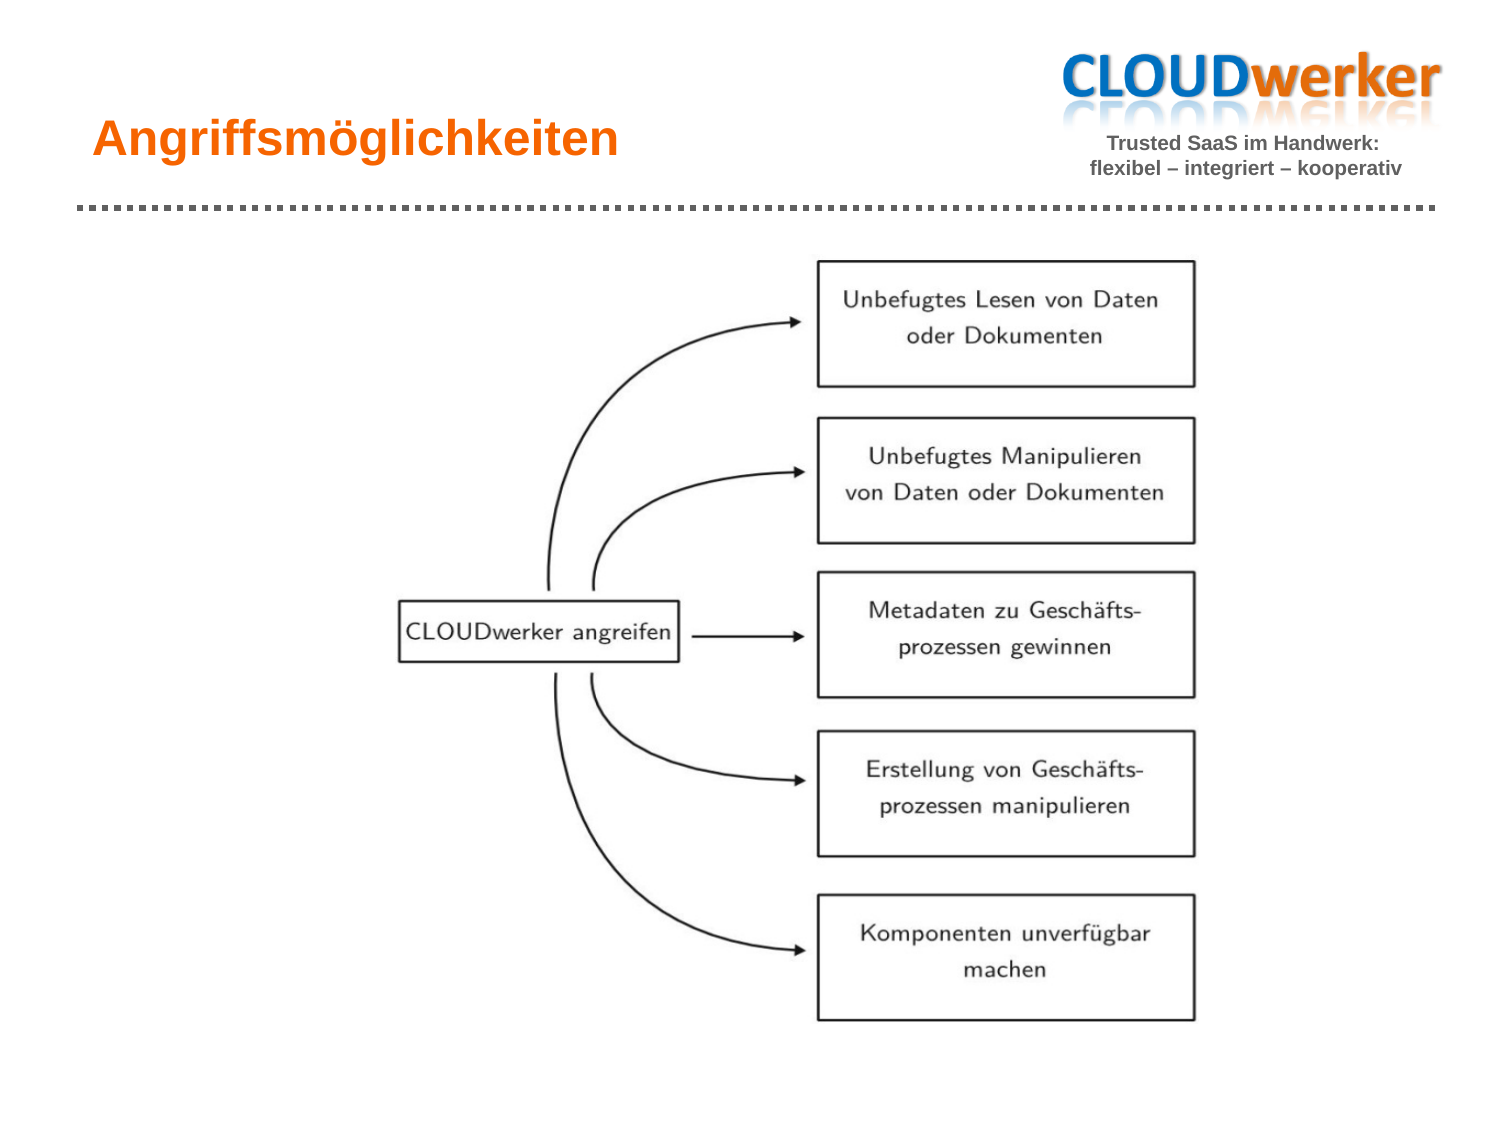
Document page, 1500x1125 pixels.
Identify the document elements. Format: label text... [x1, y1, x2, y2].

picture [395, 253, 1200, 1024]
title Angriffsmöglichkeiten [76, 18, 1011, 173]
picture [1057, 47, 1447, 147]
